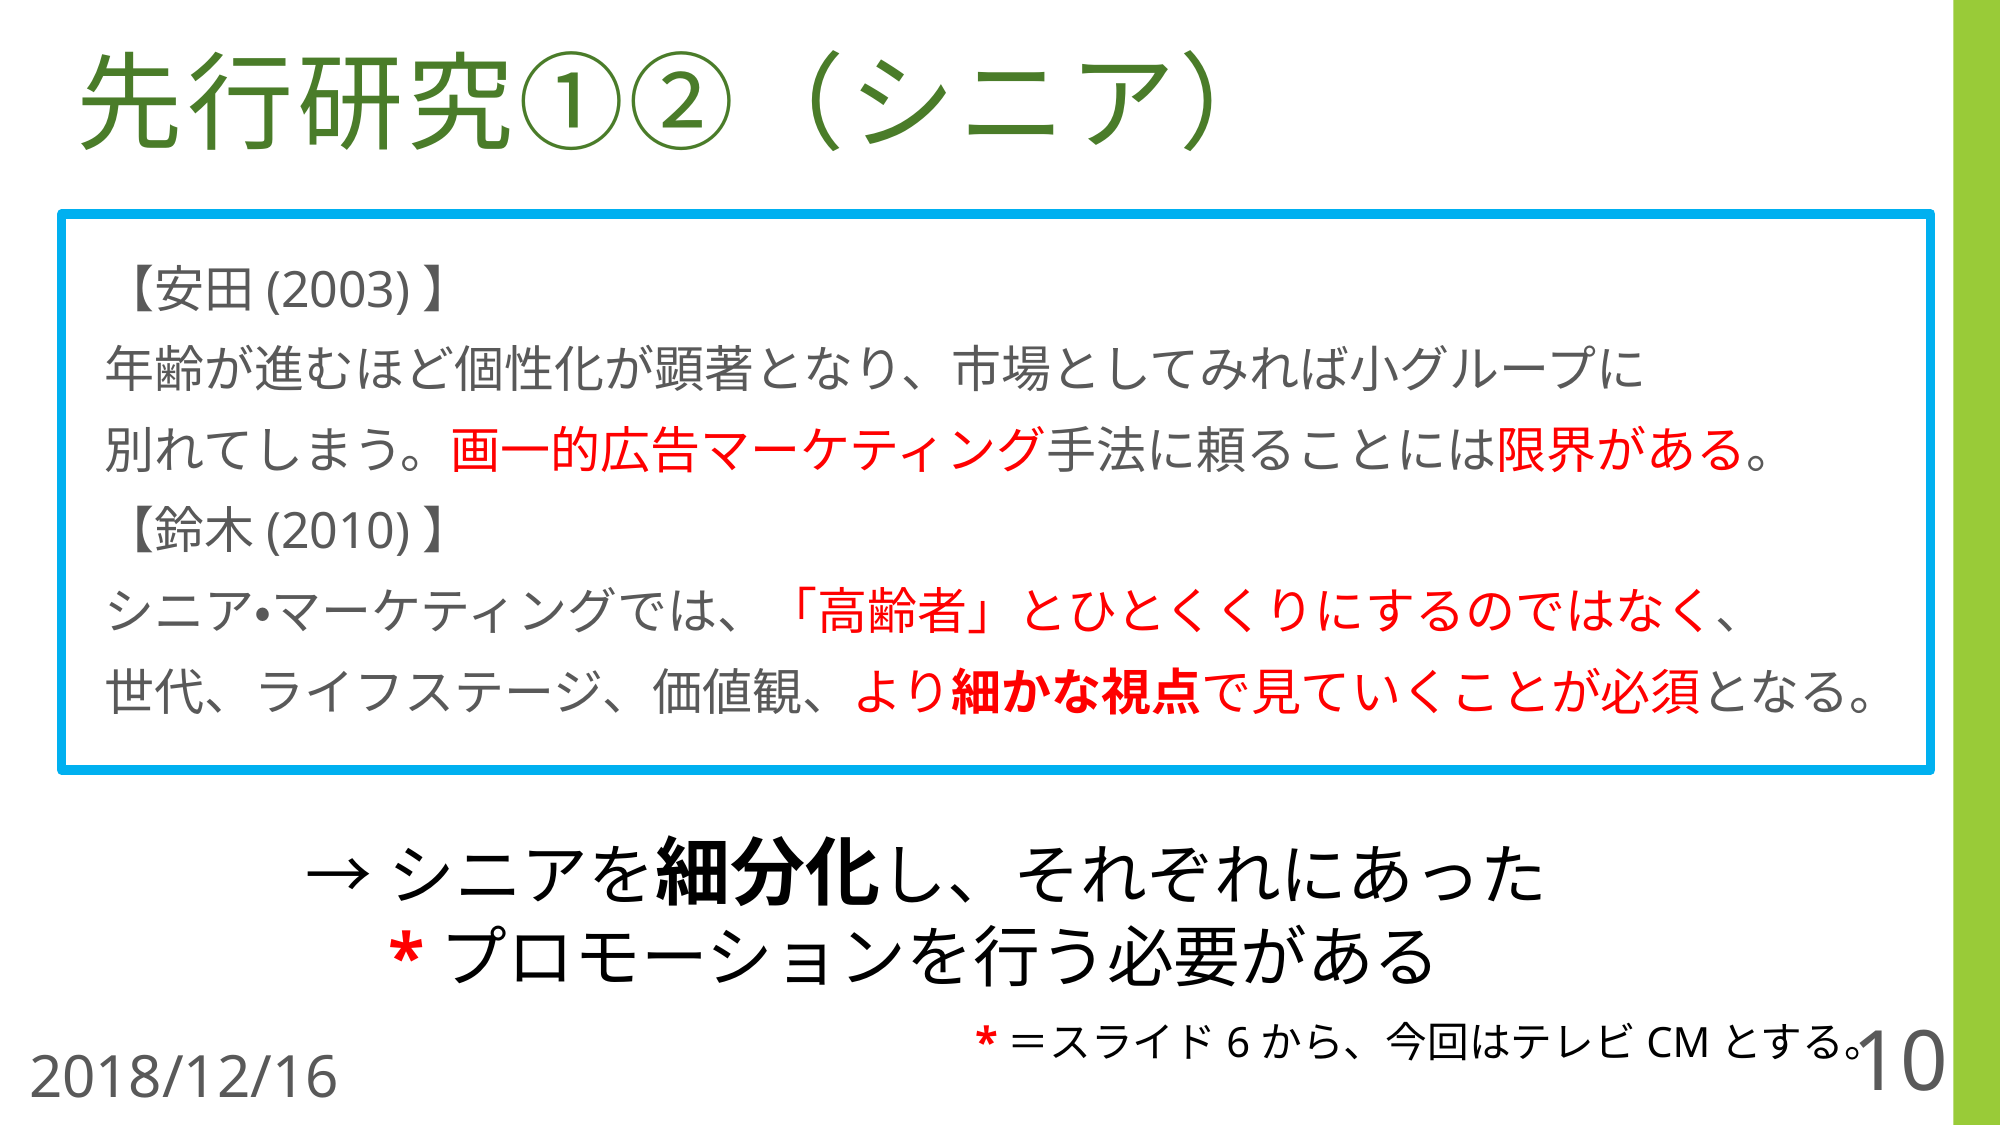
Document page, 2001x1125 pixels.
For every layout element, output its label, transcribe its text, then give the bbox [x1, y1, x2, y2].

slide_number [14, 1045, 397, 1103]
text_box [61, 213, 1932, 771]
text_box →シニアを細分化し、それぞれにあった *プロモーションを行う必要がある [290, 817, 1798, 1002]
text_box *＝スライド6から、今回はテレビCMとする。 [960, 1008, 1901, 1074]
text_box 先行研究①②（シニア） [61, 42, 1732, 288]
slide_number 10 [1500, 1035, 1963, 1093]
